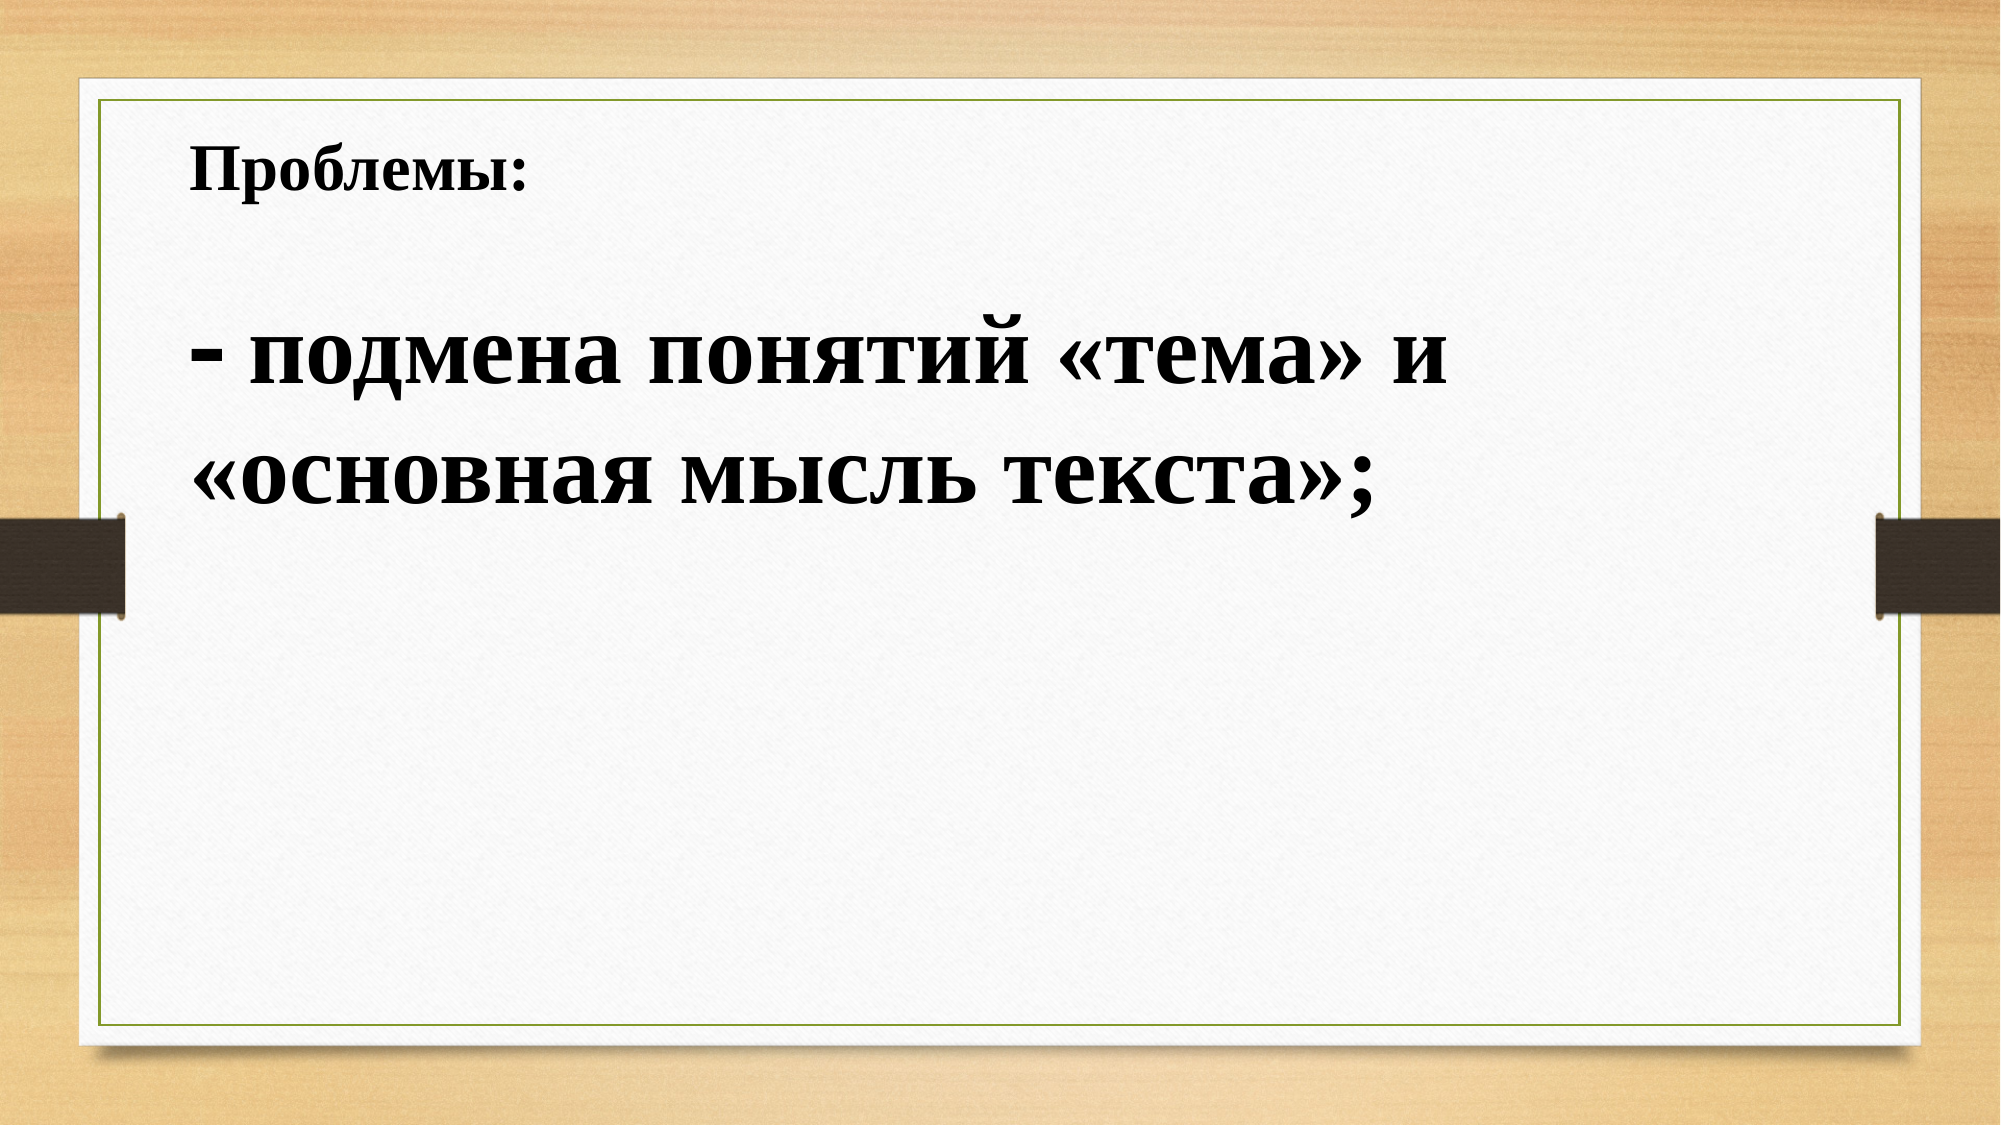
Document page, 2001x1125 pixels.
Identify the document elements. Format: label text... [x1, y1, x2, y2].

picture [0, 0, 2001, 1125]
text_box Проблемы:  подмена понятий «тема» и «основная мысль текста»; [175, 116, 1802, 531]
